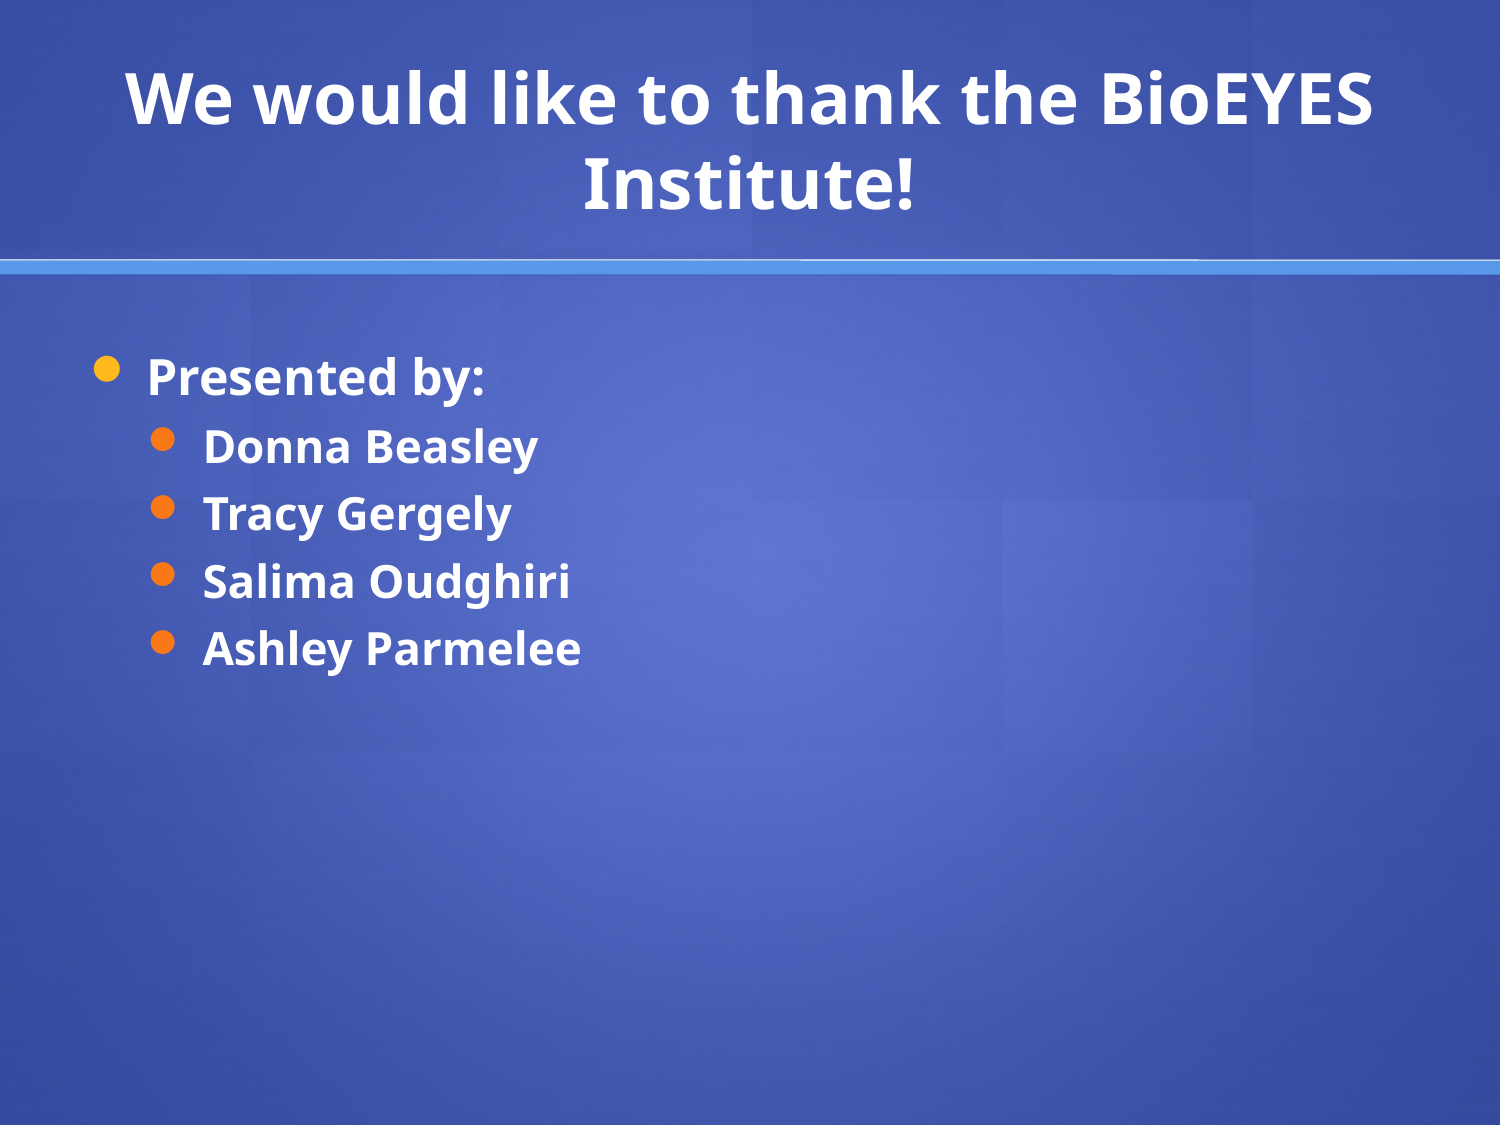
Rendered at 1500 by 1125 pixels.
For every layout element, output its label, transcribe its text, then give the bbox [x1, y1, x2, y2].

list Presented by: Donna Beasley Tracy Gergely Salima Oudghiri Ashley Parmelee [75, 337, 1425, 988]
title We would like to thank the BioEYES Institute! [75, 45, 1425, 233]
